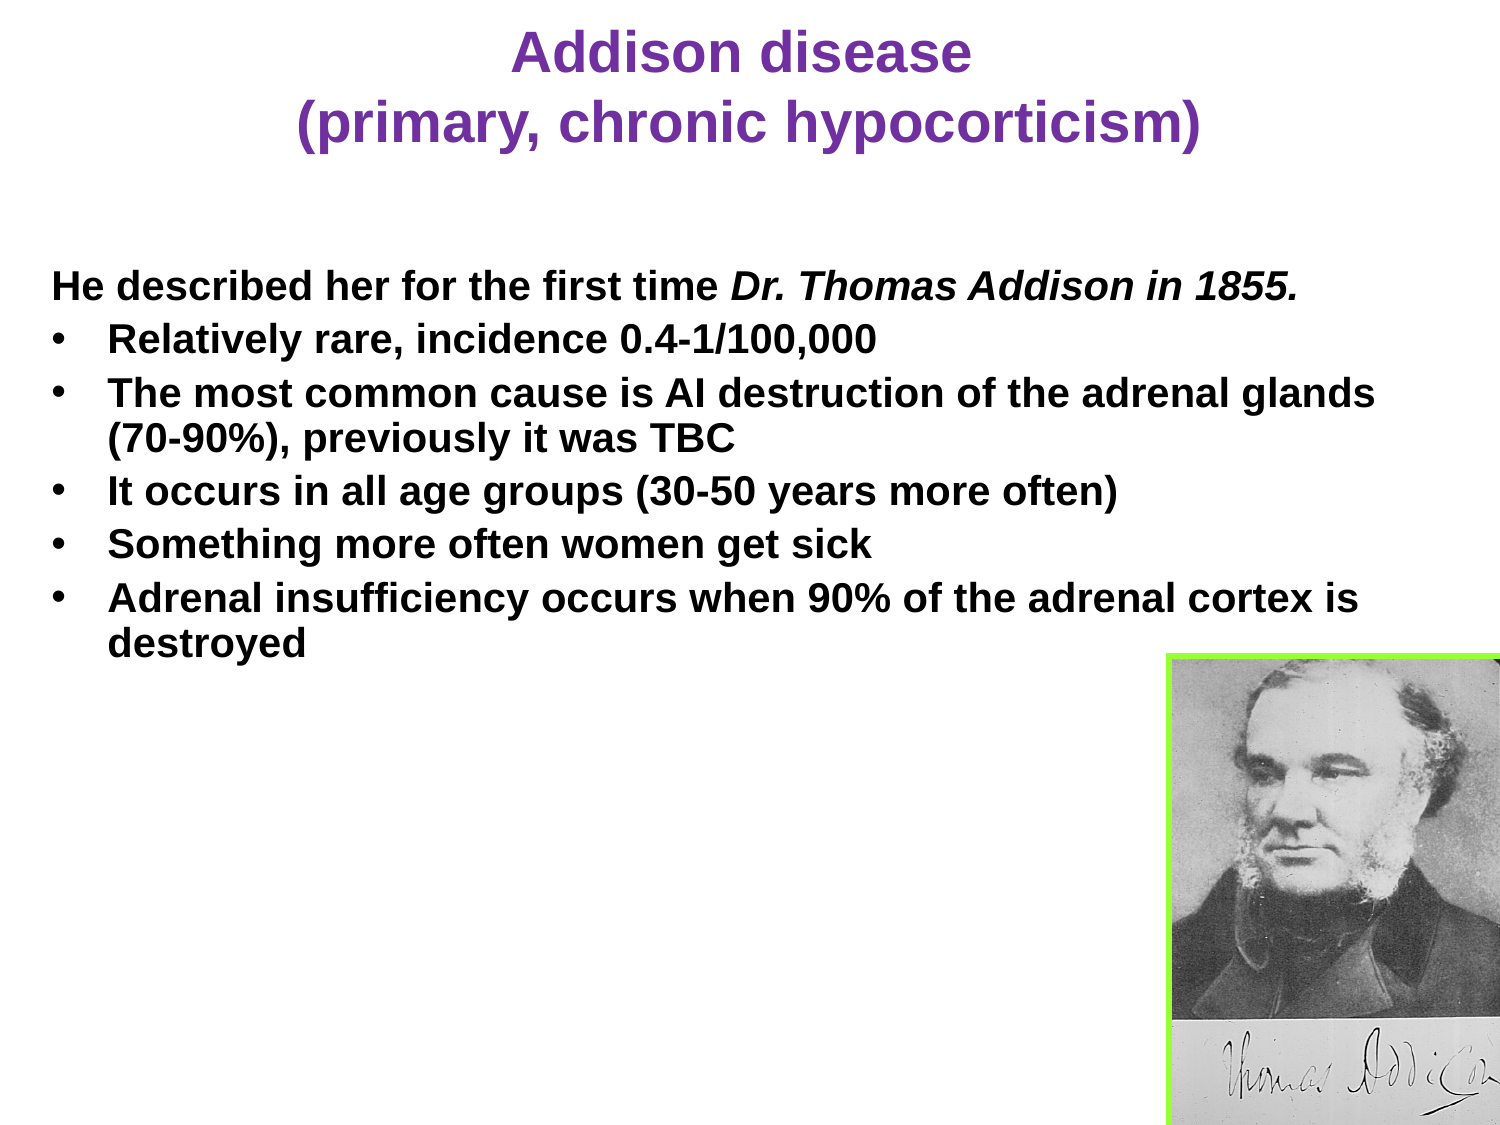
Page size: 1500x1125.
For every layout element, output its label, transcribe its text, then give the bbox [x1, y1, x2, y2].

title Addison disease (primary, chronic hypocorticism) [0, 0, 1500, 168]
picture [1171, 659, 1500, 1125]
list He described her for the first time Dr. Thomas Addison in 1855. Relatively rare, incidence 0.4-1/100,000 The most common cause is AI destruction of the adrenal glands (70-90%), previously it was TBC It occurs in all age groups (30-50 years more often) Something more often women get sick Adrenal insufficiency occurs when 90% of the adrenal cortex is destroyed [35, 188, 1500, 1004]
